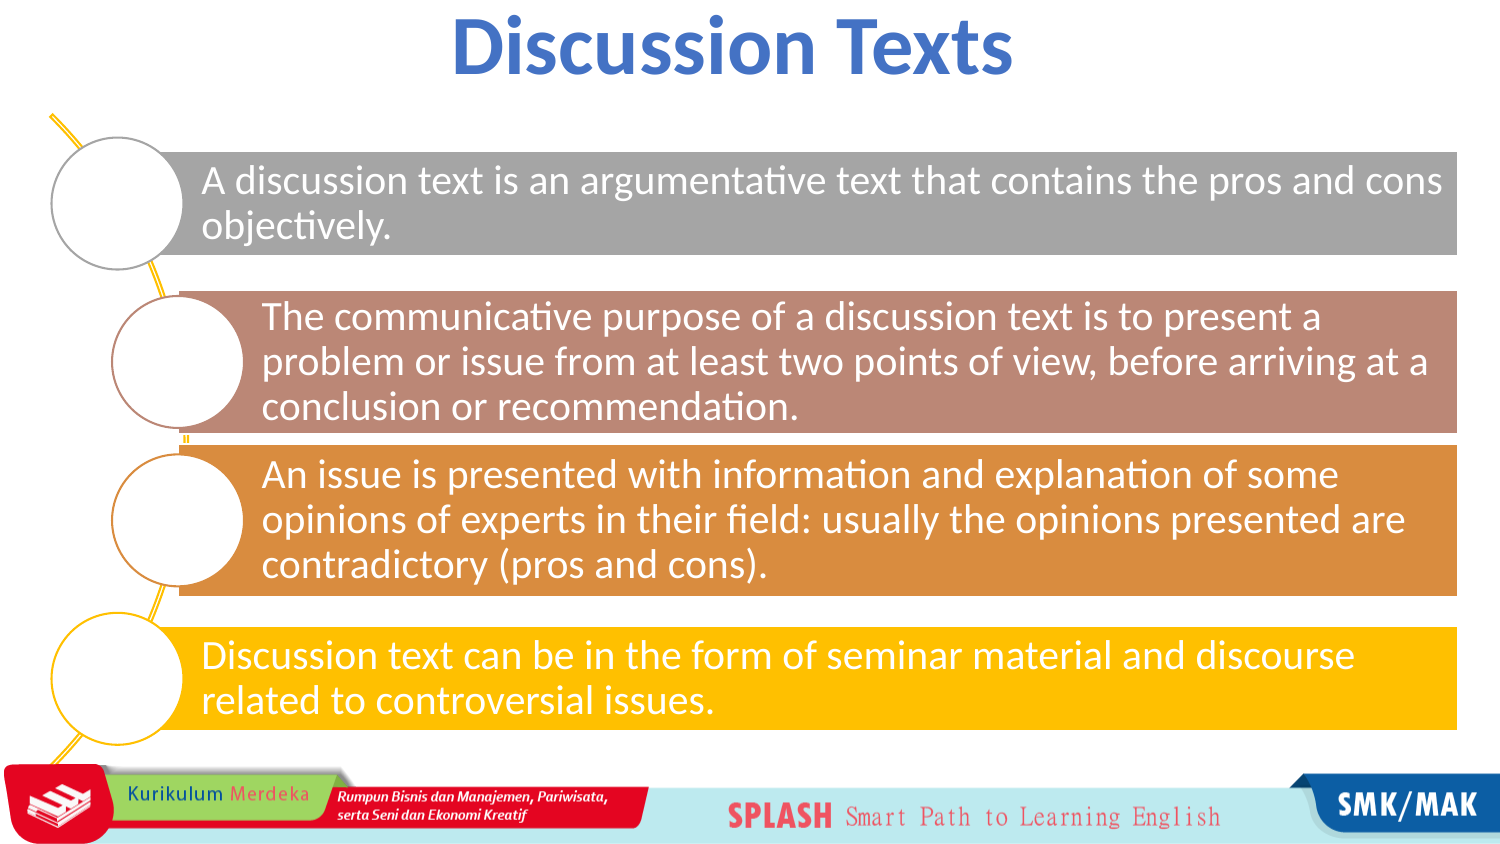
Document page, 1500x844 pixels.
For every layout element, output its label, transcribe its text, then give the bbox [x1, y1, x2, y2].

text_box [39, 97, 1468, 764]
picture [3, 764, 1500, 844]
text_box Discussion Texts [439, 0, 1027, 97]
